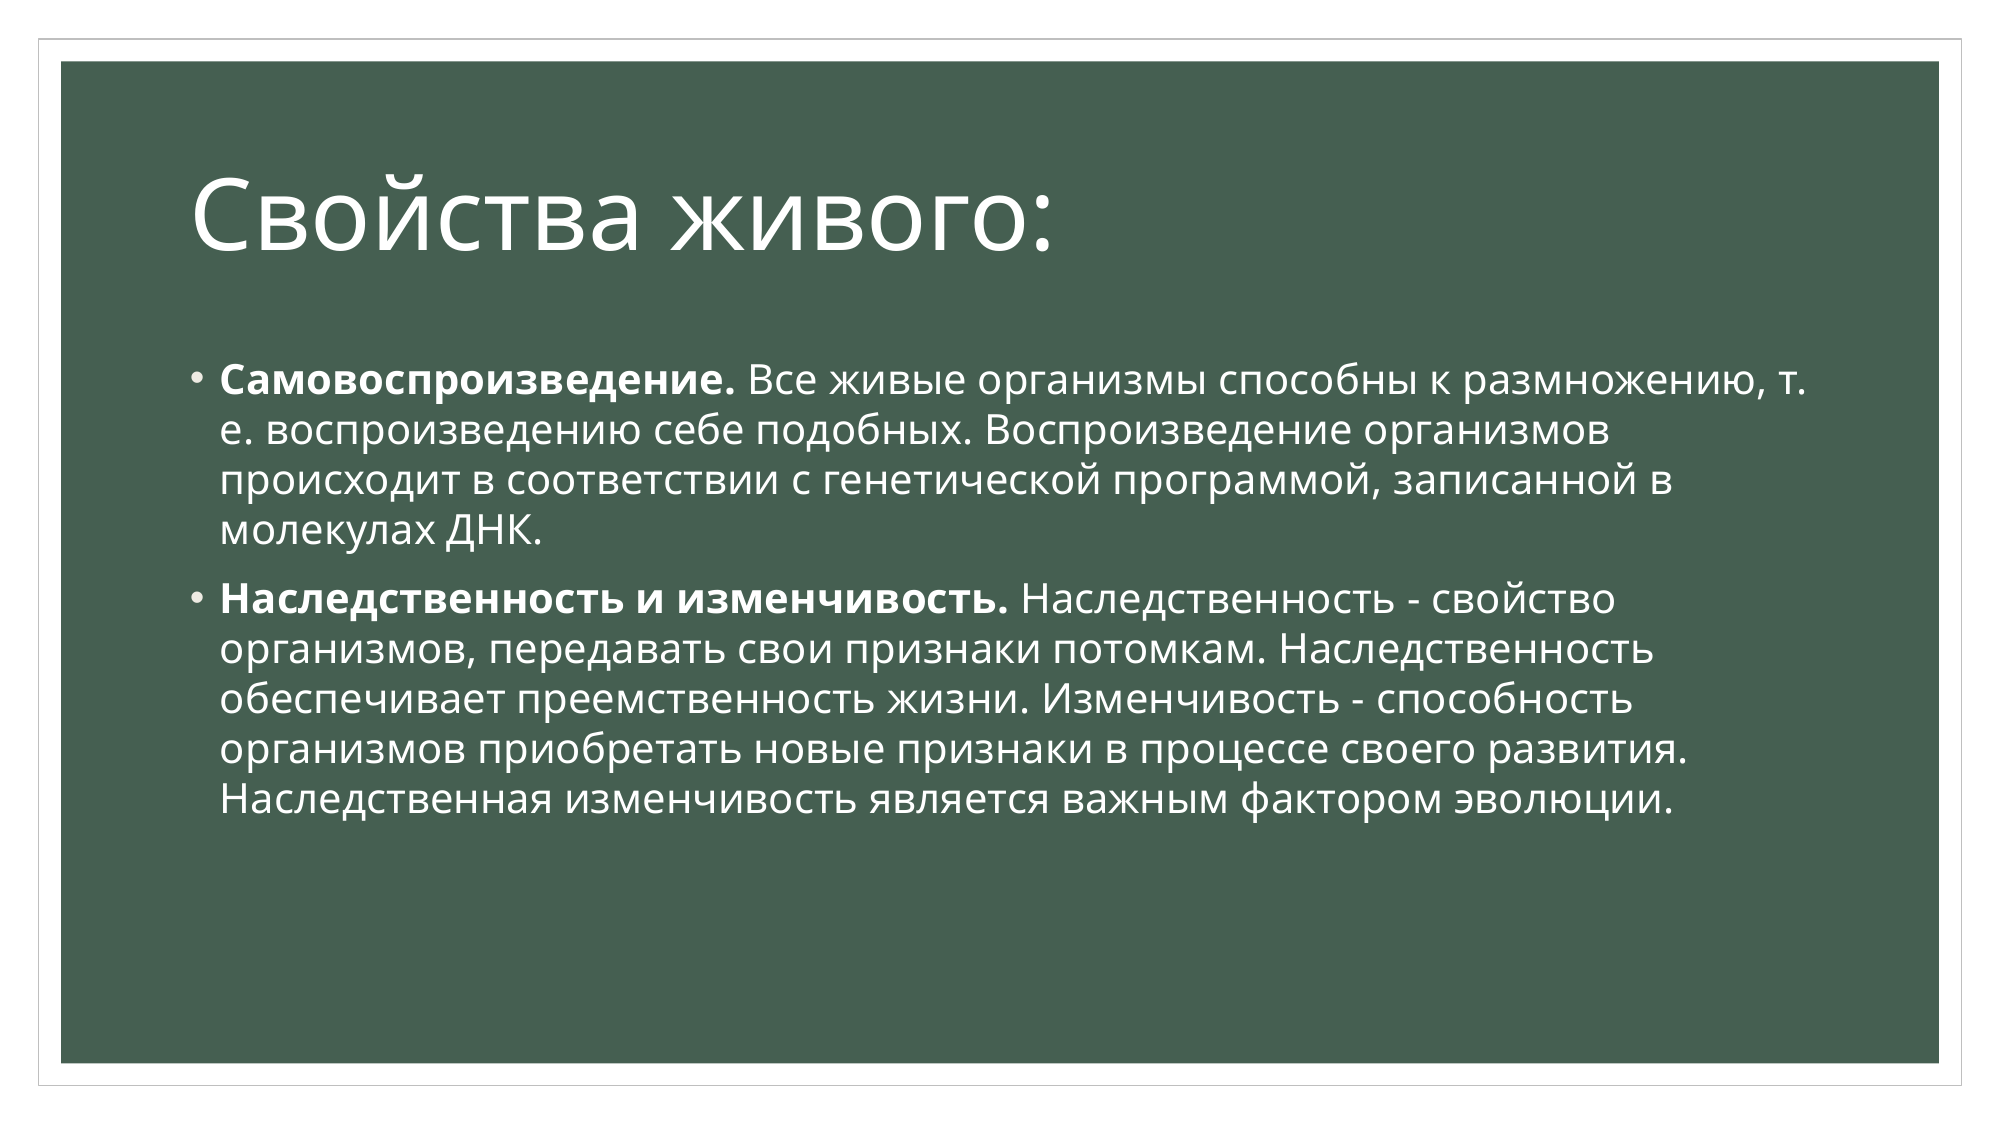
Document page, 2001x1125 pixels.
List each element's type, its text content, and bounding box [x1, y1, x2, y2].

title Свойства живого: [174, 105, 1825, 331]
list Самовоспроизведение. Все живые организмы способны к размножению, т. е. воспроизведению себе подобных. Воспроизведение организмов происходит в соответствии с генетической программой, записанной в молекулах ДНК. Наследственность и изменчивость. Наследственность - свойство организмов, передавать свои признаки потомкам. Наследственность обеспечивает преемственность жизни. Изменчивость - способность организмов приобретать новые признаки в процессе своего развития. Наследственная изменчивость является важным фактором эволюции. [174, 345, 1825, 990]
